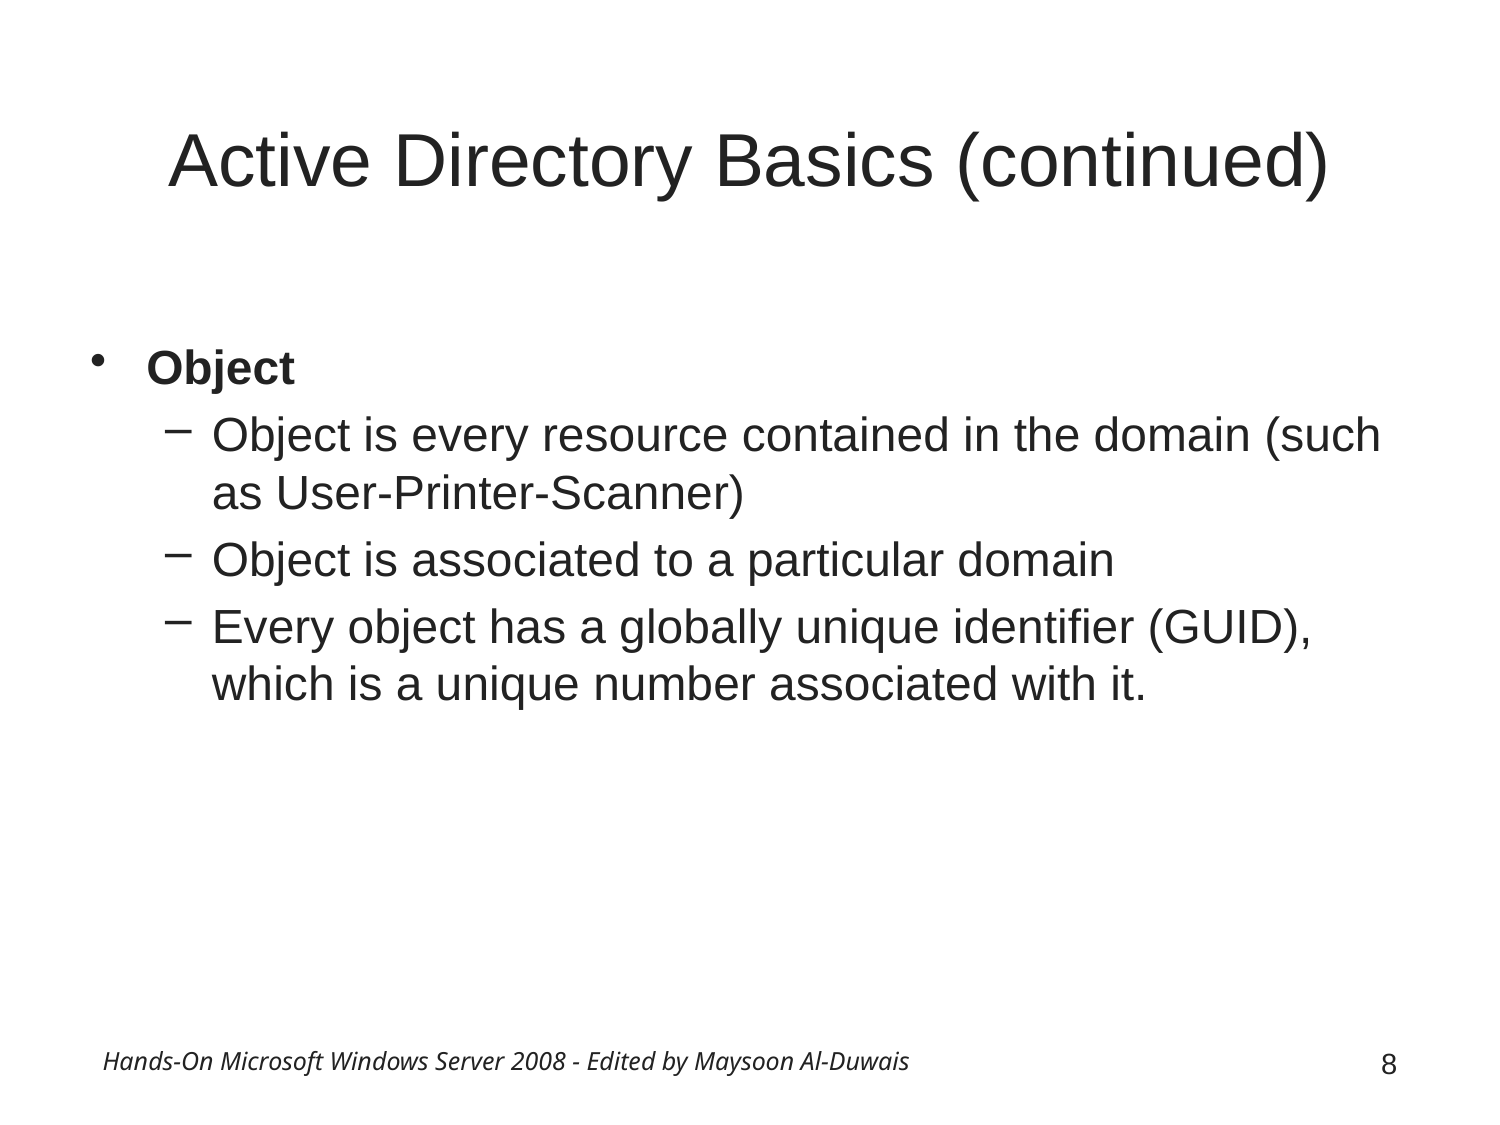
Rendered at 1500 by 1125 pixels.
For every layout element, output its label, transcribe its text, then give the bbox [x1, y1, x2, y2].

slide_number 8 [1074, 1037, 1413, 1101]
list Object Object is every resource contained in the domain (such as User-Printer-Scanner) Object is associated to a particular domain Every object has a globally unique identifier (GUID), which is a unique number associated with it. [74, 262, 1438, 1013]
title Active Directory Basics (continued) [87, 62, 1413, 251]
footer Hands-On Microsoft Windows Server 2008 - Edited by Maysoon Al-Duwais [87, 1037, 1051, 1101]
